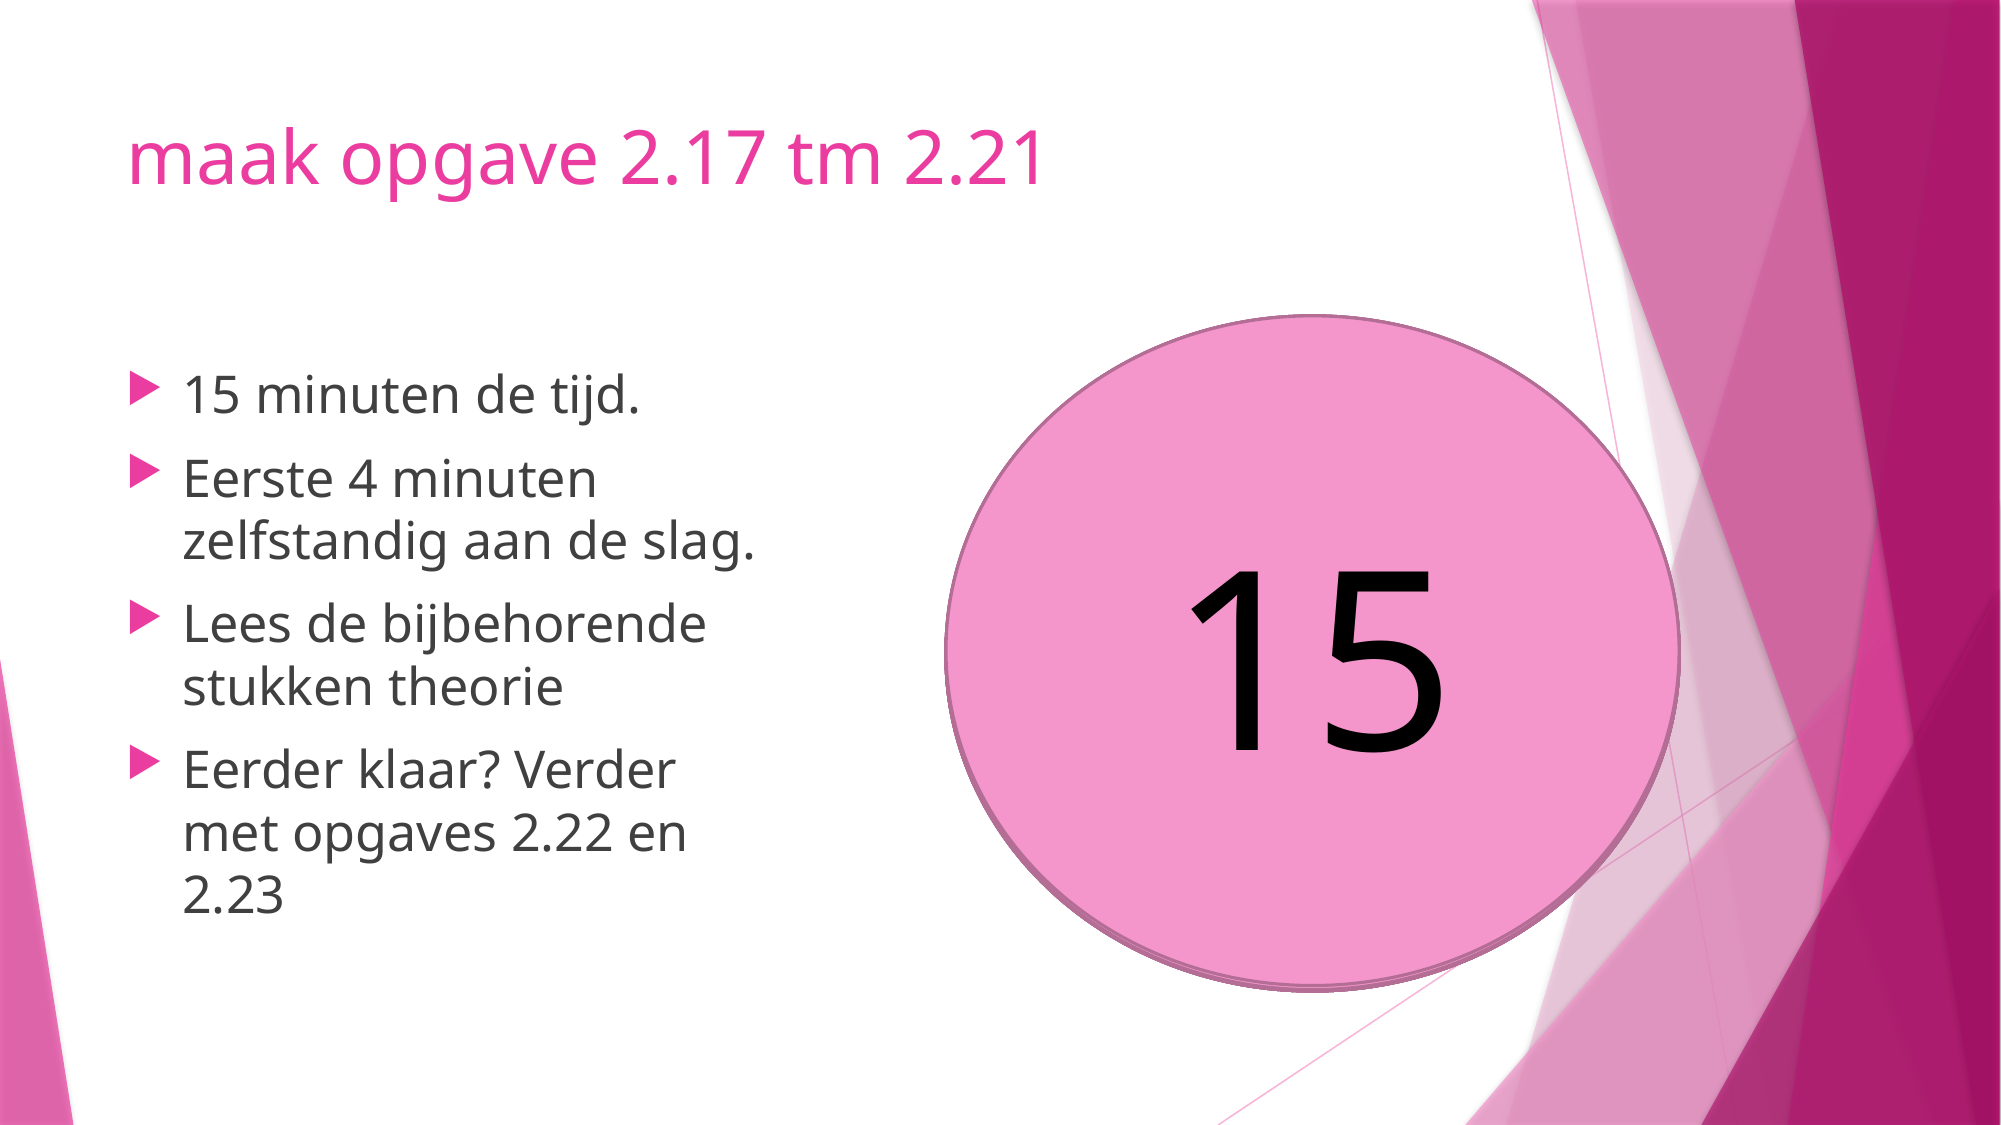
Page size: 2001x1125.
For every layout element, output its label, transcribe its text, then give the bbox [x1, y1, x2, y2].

title maak opgave 2.17 tm 2.21 [111, 101, 1522, 319]
text_box 15 [944, 314, 1681, 988]
list 15 minuten de tijd. Eerste 4 minuten zelfstandig aan de slag. Lees de bijbehorende stukken theorie Eerder klaar? Verder met opgaves 2.22 en 2.23 [111, 354, 774, 992]
text_box 14 [951, 715, 1675, 992]
